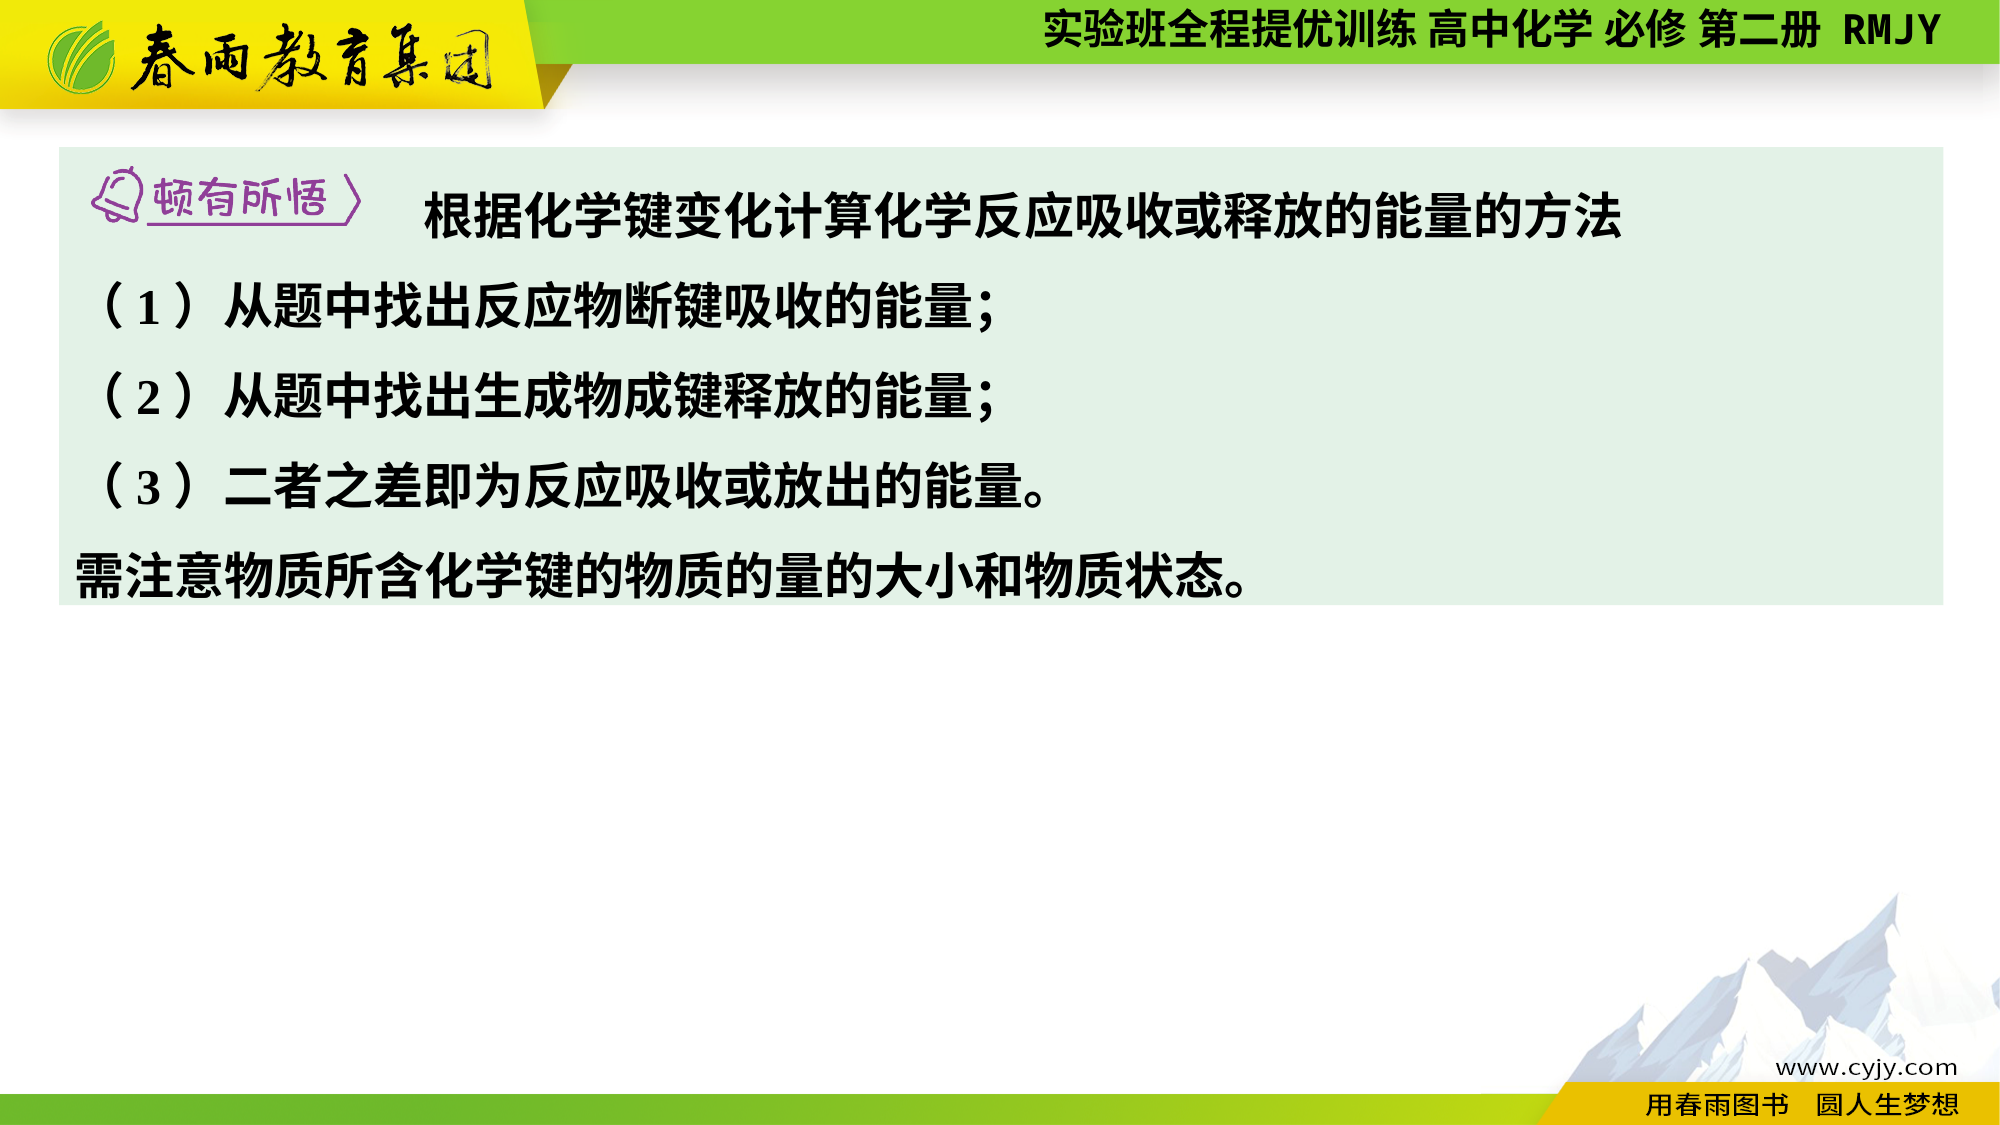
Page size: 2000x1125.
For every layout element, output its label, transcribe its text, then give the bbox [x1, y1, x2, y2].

picture [0, 0, 2000, 1125]
list 根据化学键变化计算化学反应吸收或释放的能量的方法 （1）从题中找出反应物断键吸收的能量； （2）从题中找出生成物成键释放的能量； （3）二者之差即为反应吸收或放出的能量。 需注意物质所含化学键的物质的量的大小和物质状态。 [59, 147, 1944, 606]
